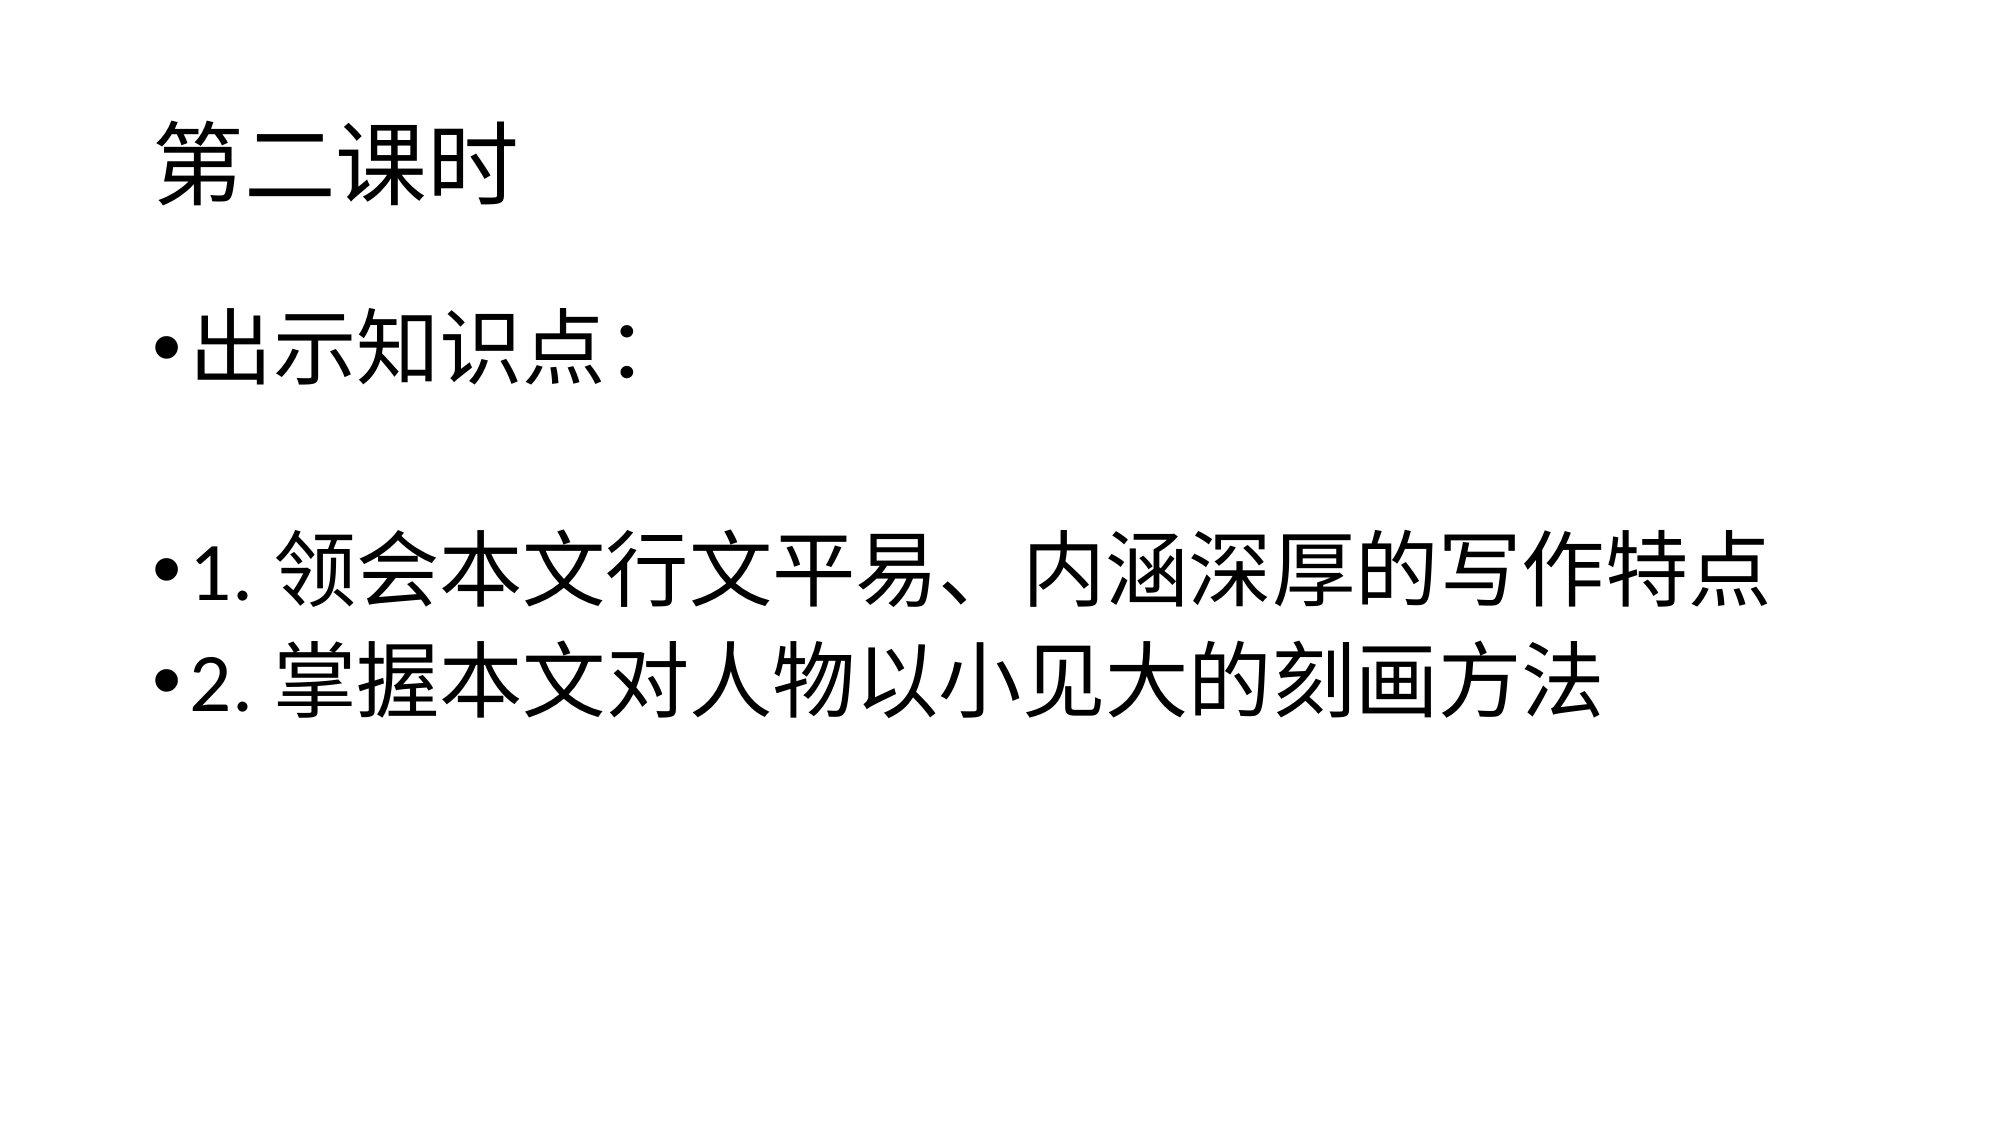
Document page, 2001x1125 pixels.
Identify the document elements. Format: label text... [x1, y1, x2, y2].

title 第二课时 [137, 59, 1863, 278]
list 出示知识点： 1.领会本文行文平易、内涵深厚的写作特点 2.掌握本文对人物以小见大的刻画方法 [137, 299, 1863, 1014]
